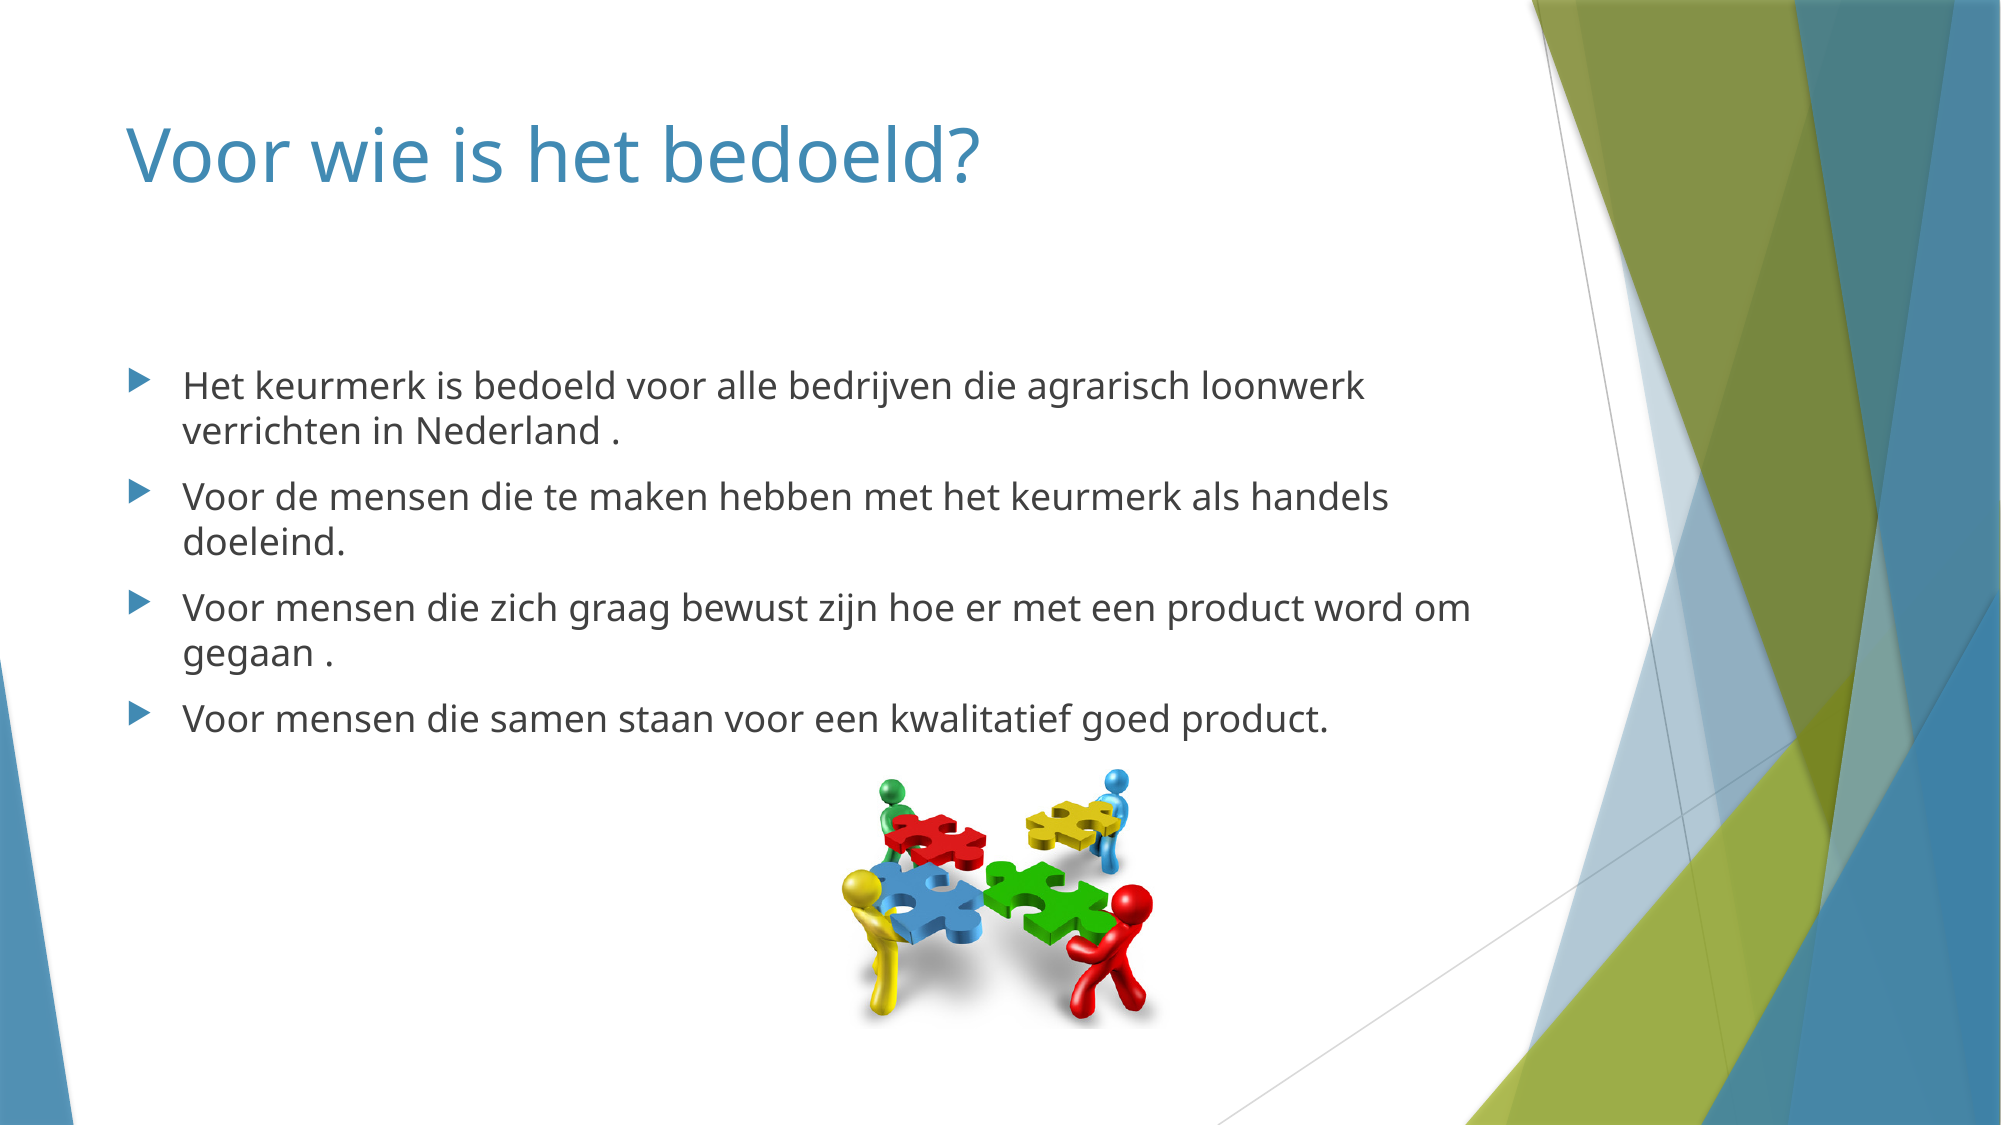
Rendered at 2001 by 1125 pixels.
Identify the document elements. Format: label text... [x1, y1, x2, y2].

title Voor wie is het bedoeld? [111, 99, 1522, 317]
list Het keurmerk is bedoeld voor alle bedrijven die agrarisch loonwerk verrichten in Nederland . Voor de mensen die te maken hebben met het keurmerk als handels doeleind. Voor mensen die zich graag bewust zijn hoe er met een product word om gegaan . Voor mensen die samen staan voor een kwalitatief goed product. [111, 354, 1522, 992]
picture [826, 756, 1174, 1030]
